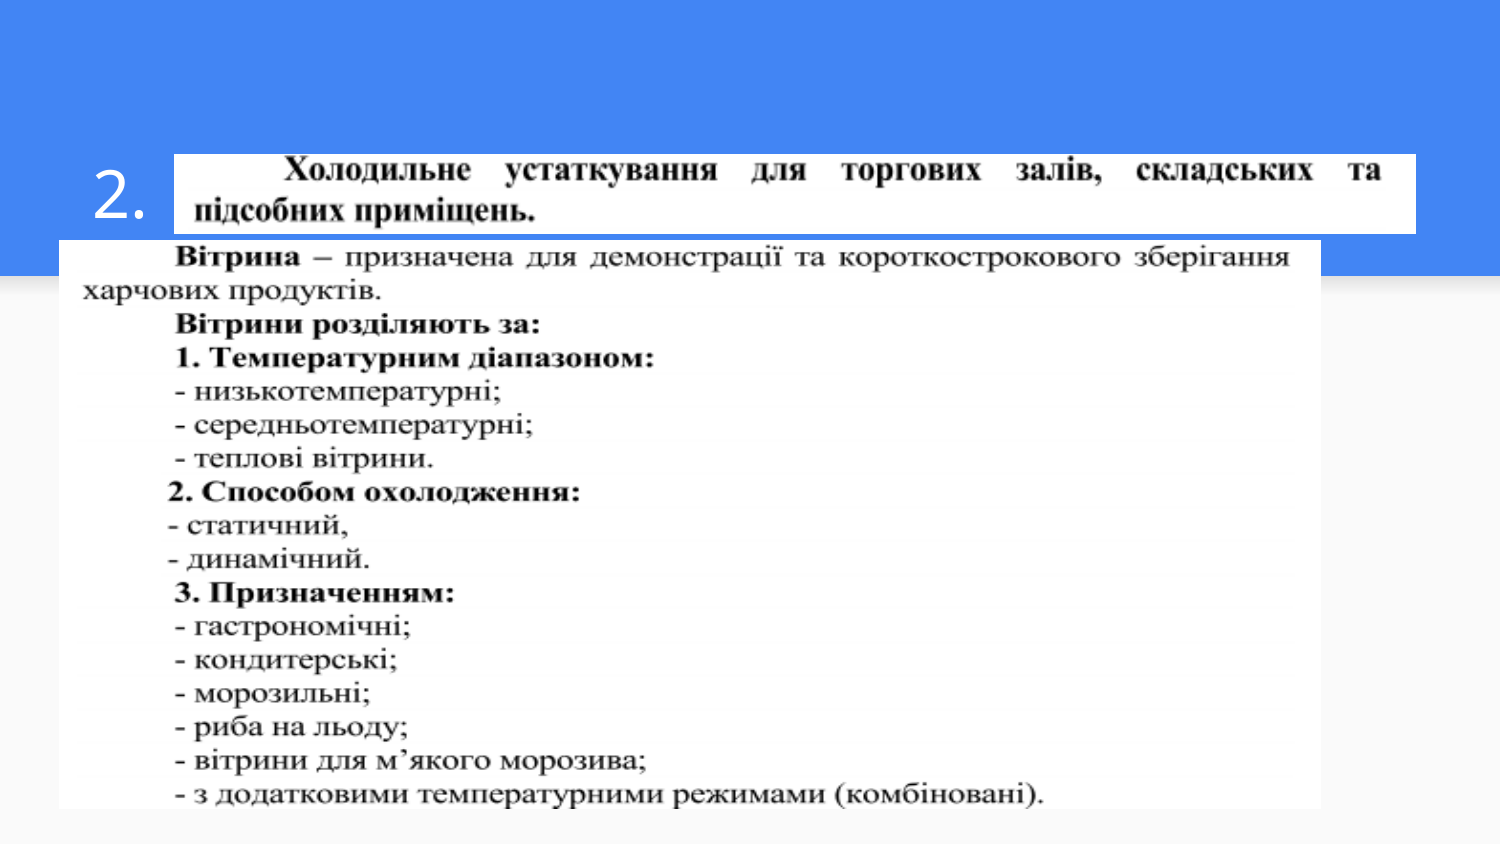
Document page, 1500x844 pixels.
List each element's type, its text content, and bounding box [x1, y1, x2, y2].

title 2. [77, 121, 1427, 248]
picture [174, 154, 1417, 235]
picture [59, 239, 1322, 810]
